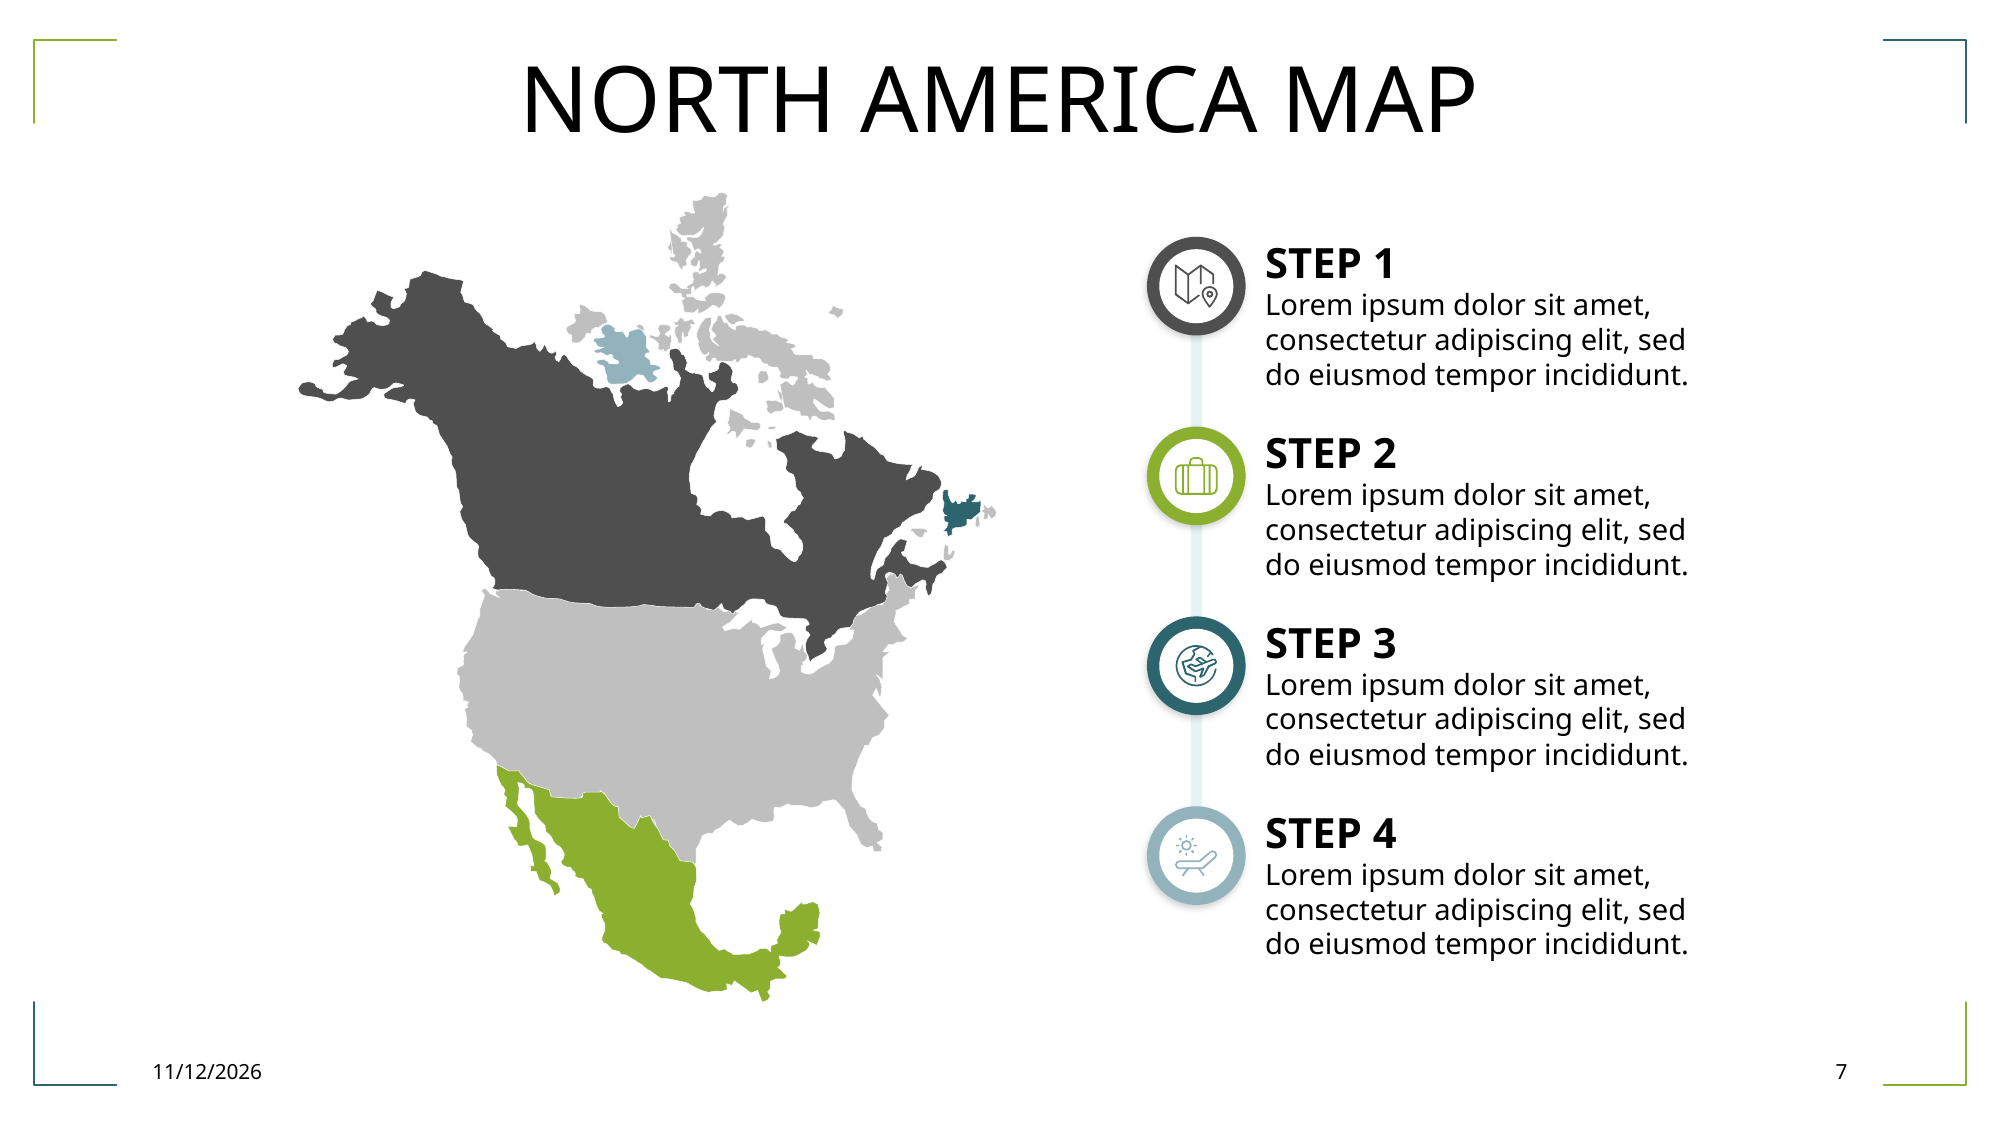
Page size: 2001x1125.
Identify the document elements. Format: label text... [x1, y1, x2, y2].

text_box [298, 192, 997, 1003]
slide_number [137, 1042, 588, 1103]
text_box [1146, 236, 1702, 962]
text_box [1882, 1001, 1967, 1086]
text_box NORTH AMERICA MAP [116, 41, 1884, 152]
slide_number 7 [1412, 1042, 1863, 1103]
text_box [33, 39, 118, 124]
text_box [1882, 39, 1967, 124]
text_box [33, 1001, 118, 1086]
